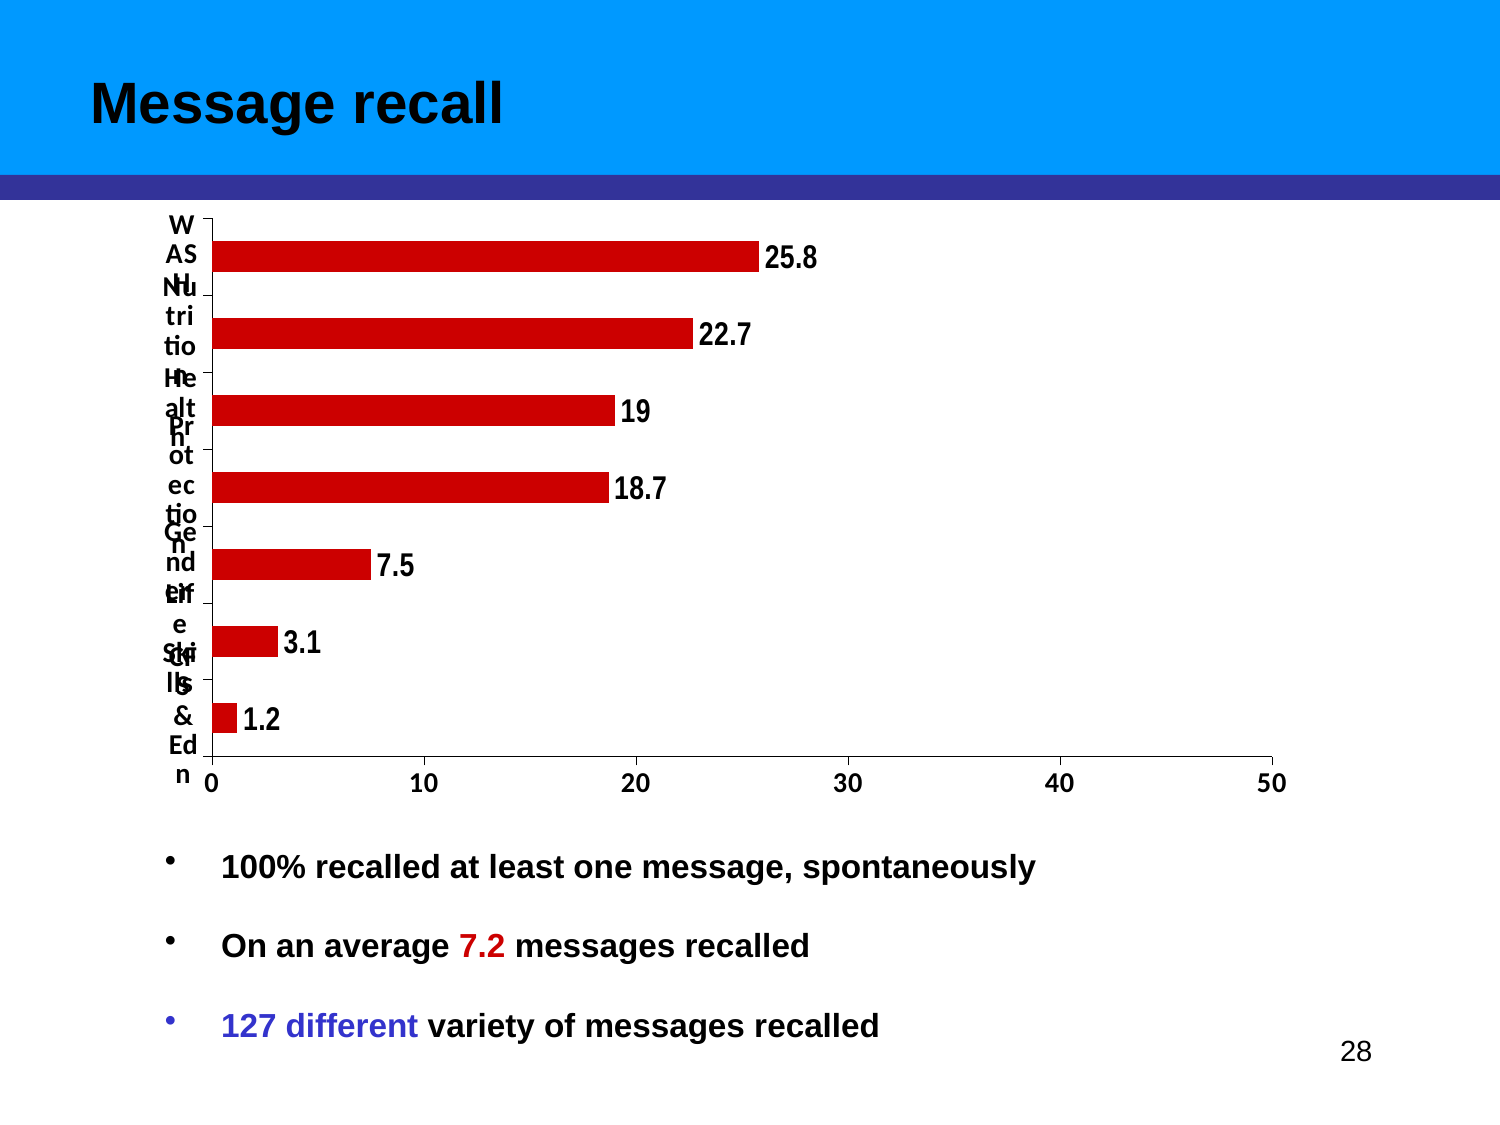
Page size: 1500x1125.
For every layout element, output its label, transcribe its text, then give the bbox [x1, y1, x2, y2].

title Message recall [74, 49, 1351, 151]
text_box 100% recalled at least one message, spontaneously On an average 7.2 messages recalled 127 different variety of messages recalled [149, 837, 1348, 1050]
slide_number 28 [1074, 1024, 1388, 1101]
chart [162, 212, 1288, 809]
